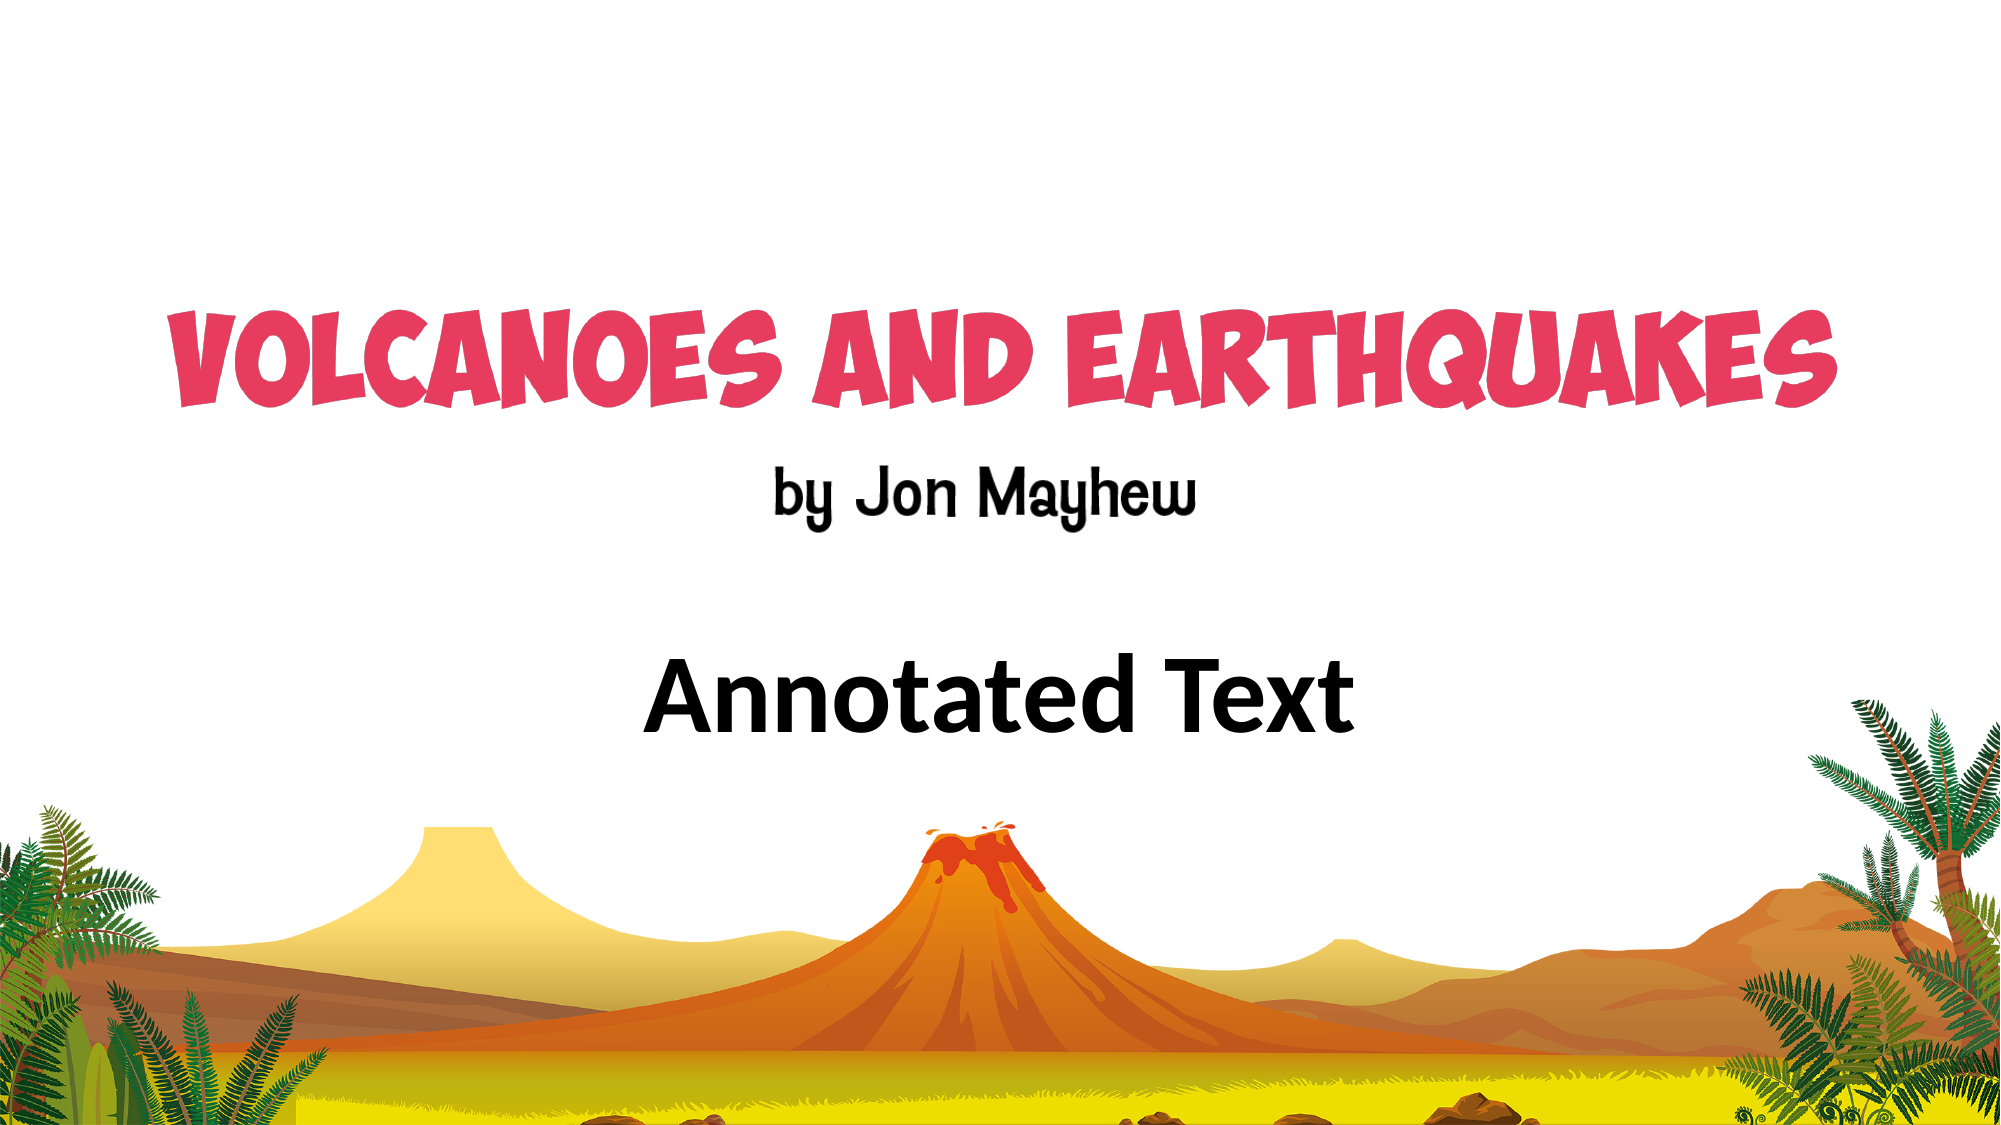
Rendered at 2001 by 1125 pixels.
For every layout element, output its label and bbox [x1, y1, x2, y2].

picture [0, 268, 2000, 1125]
